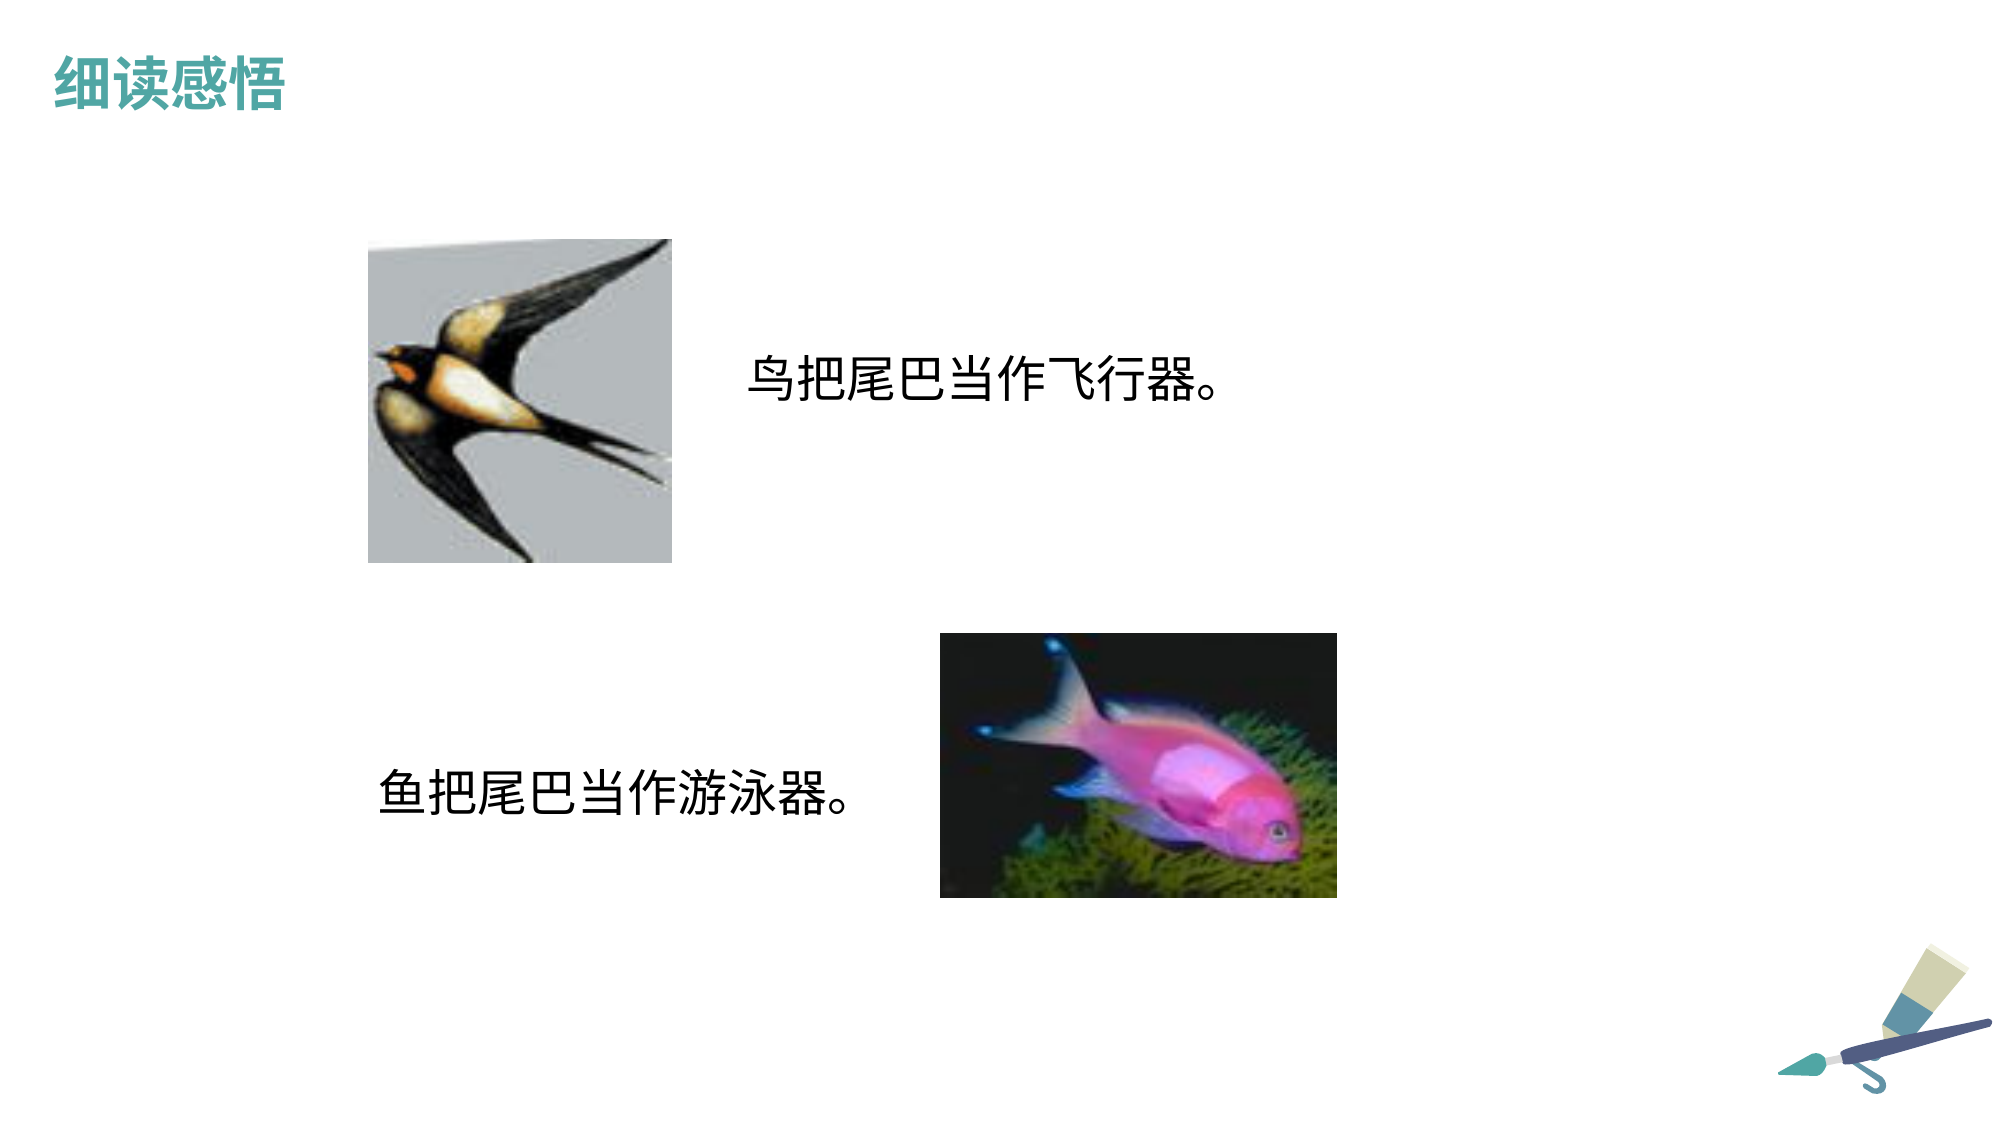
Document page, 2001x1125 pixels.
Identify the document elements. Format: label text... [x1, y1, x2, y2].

text_box 细读感悟 [39, 39, 476, 125]
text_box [1811, 945, 1974, 1125]
picture [368, 239, 672, 563]
text_box 鱼把尾巴当作游泳器。 [259, 519, 1199, 834]
picture [940, 633, 1337, 898]
text_box 鸟把尾巴当作飞行器。 [598, 225, 1739, 421]
